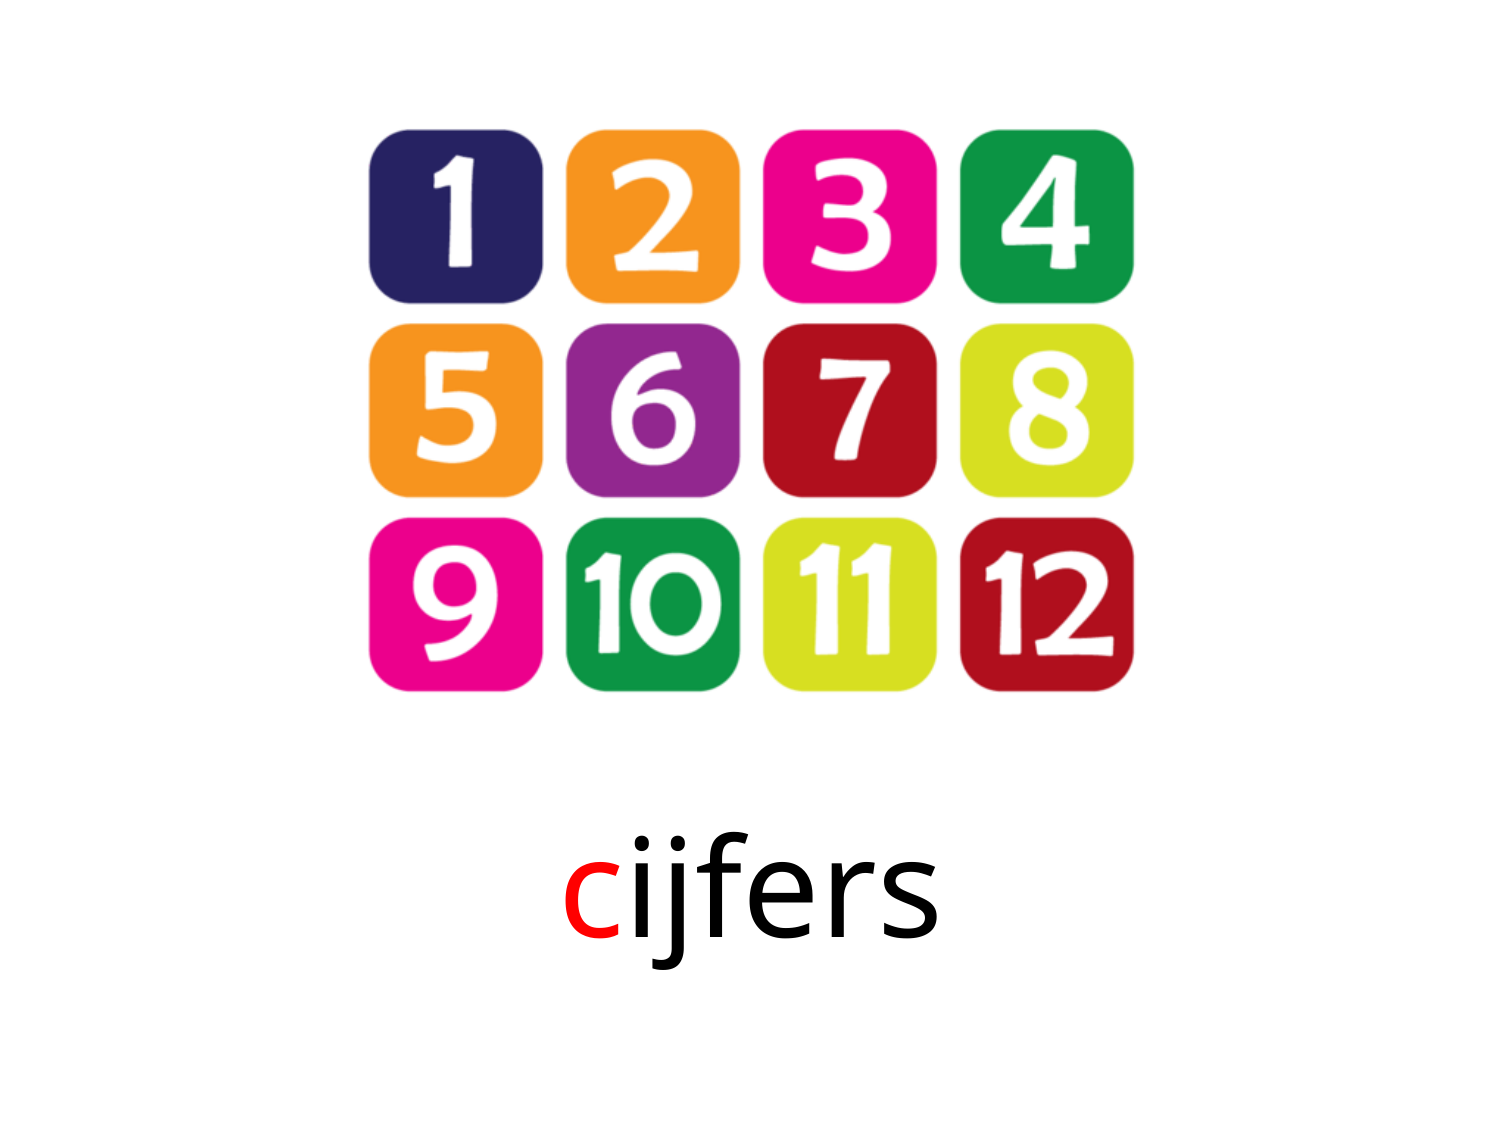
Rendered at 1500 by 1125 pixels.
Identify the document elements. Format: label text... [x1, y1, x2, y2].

picture [307, 0, 1190, 852]
text_box cijfers [543, 860, 958, 973]
